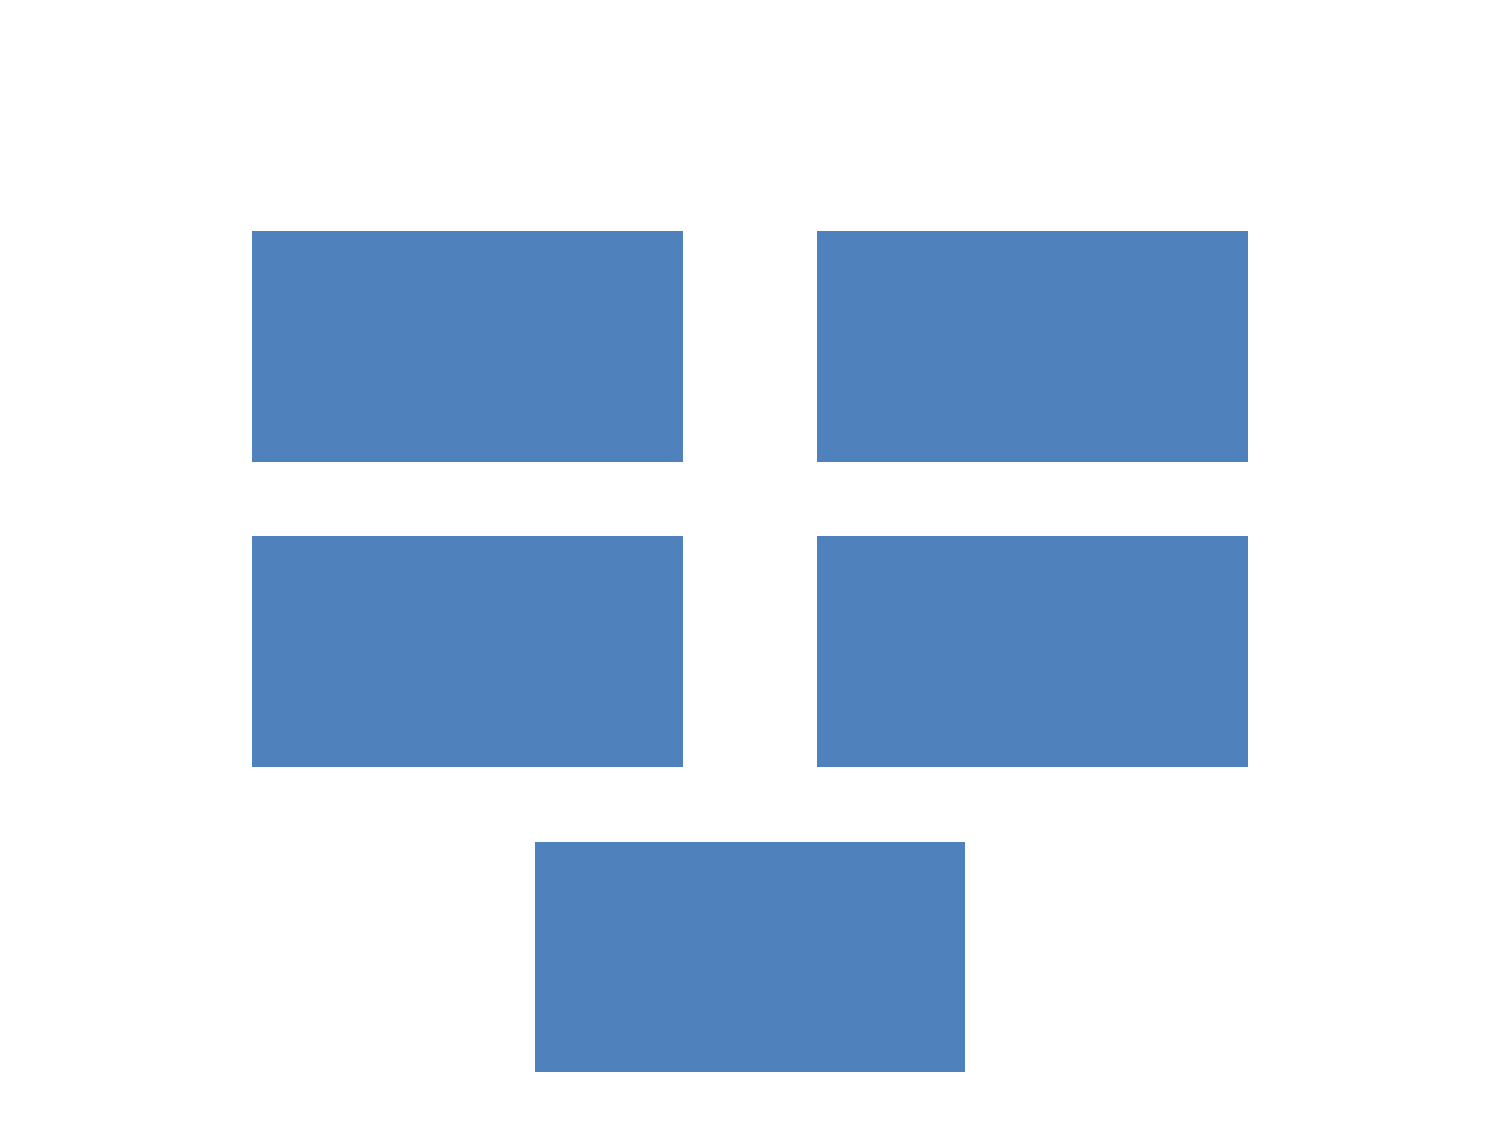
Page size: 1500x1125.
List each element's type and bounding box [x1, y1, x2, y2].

text_box [249, 228, 1251, 897]
